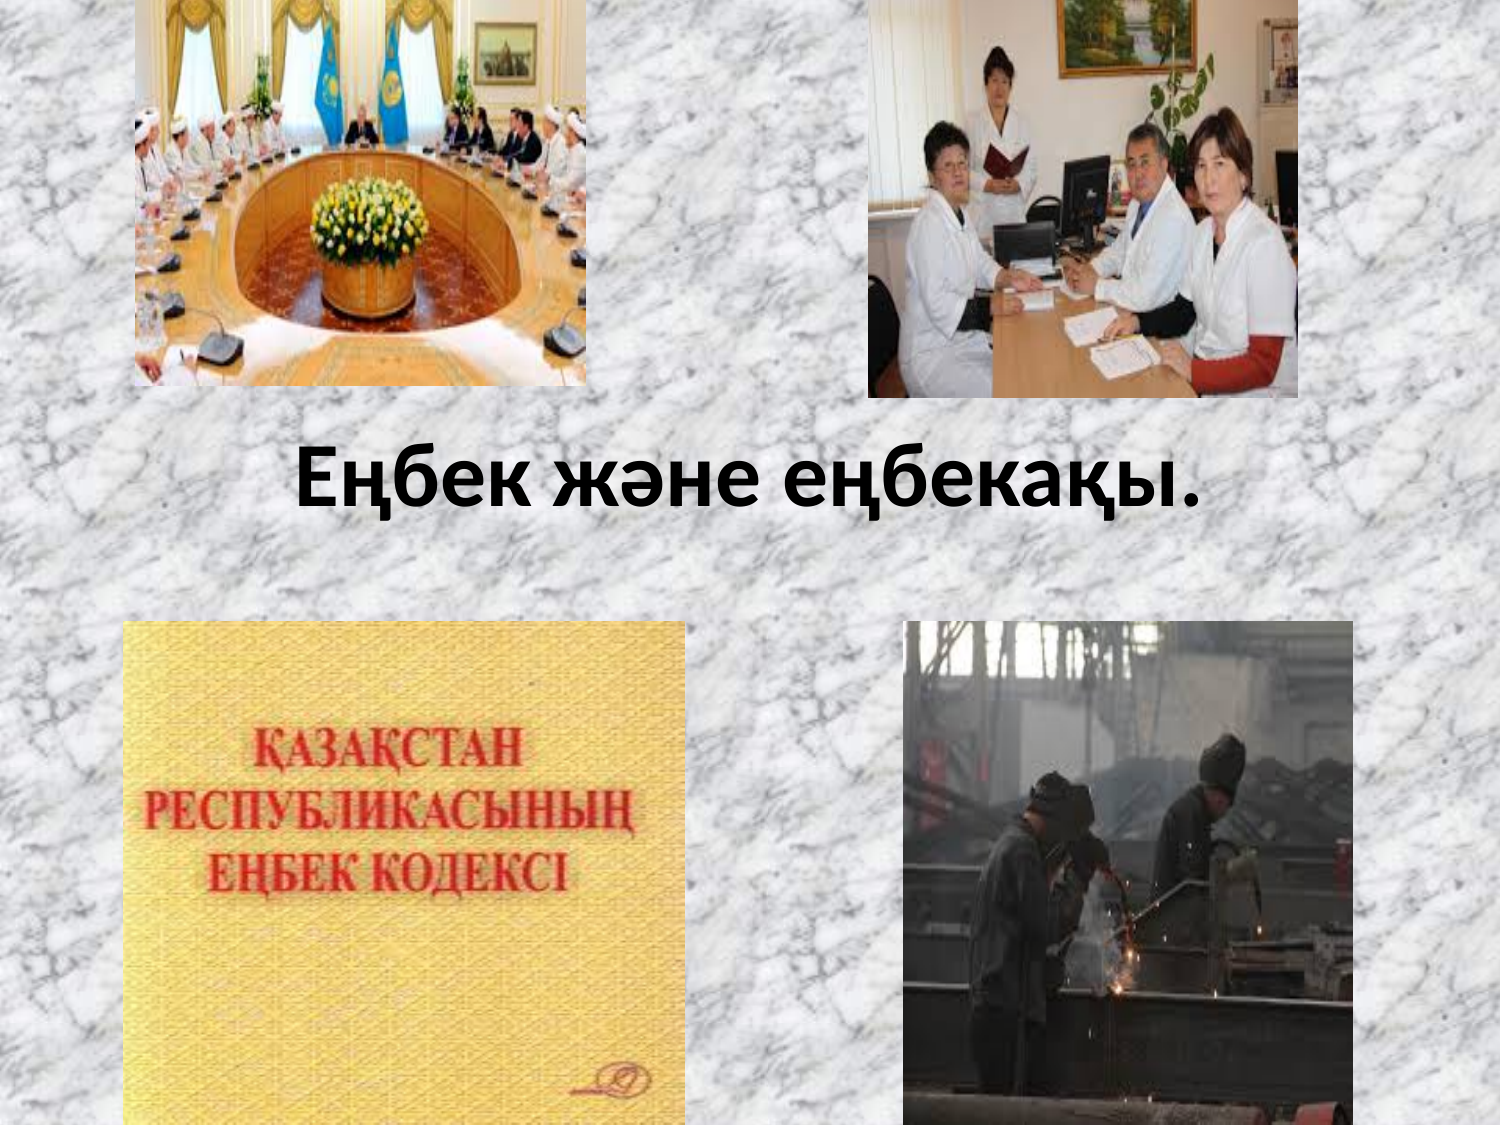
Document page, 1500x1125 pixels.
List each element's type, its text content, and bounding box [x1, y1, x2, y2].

title Еңбек және еңбекақы. [112, 349, 1388, 591]
picture [0, 0, 1500, 1125]
